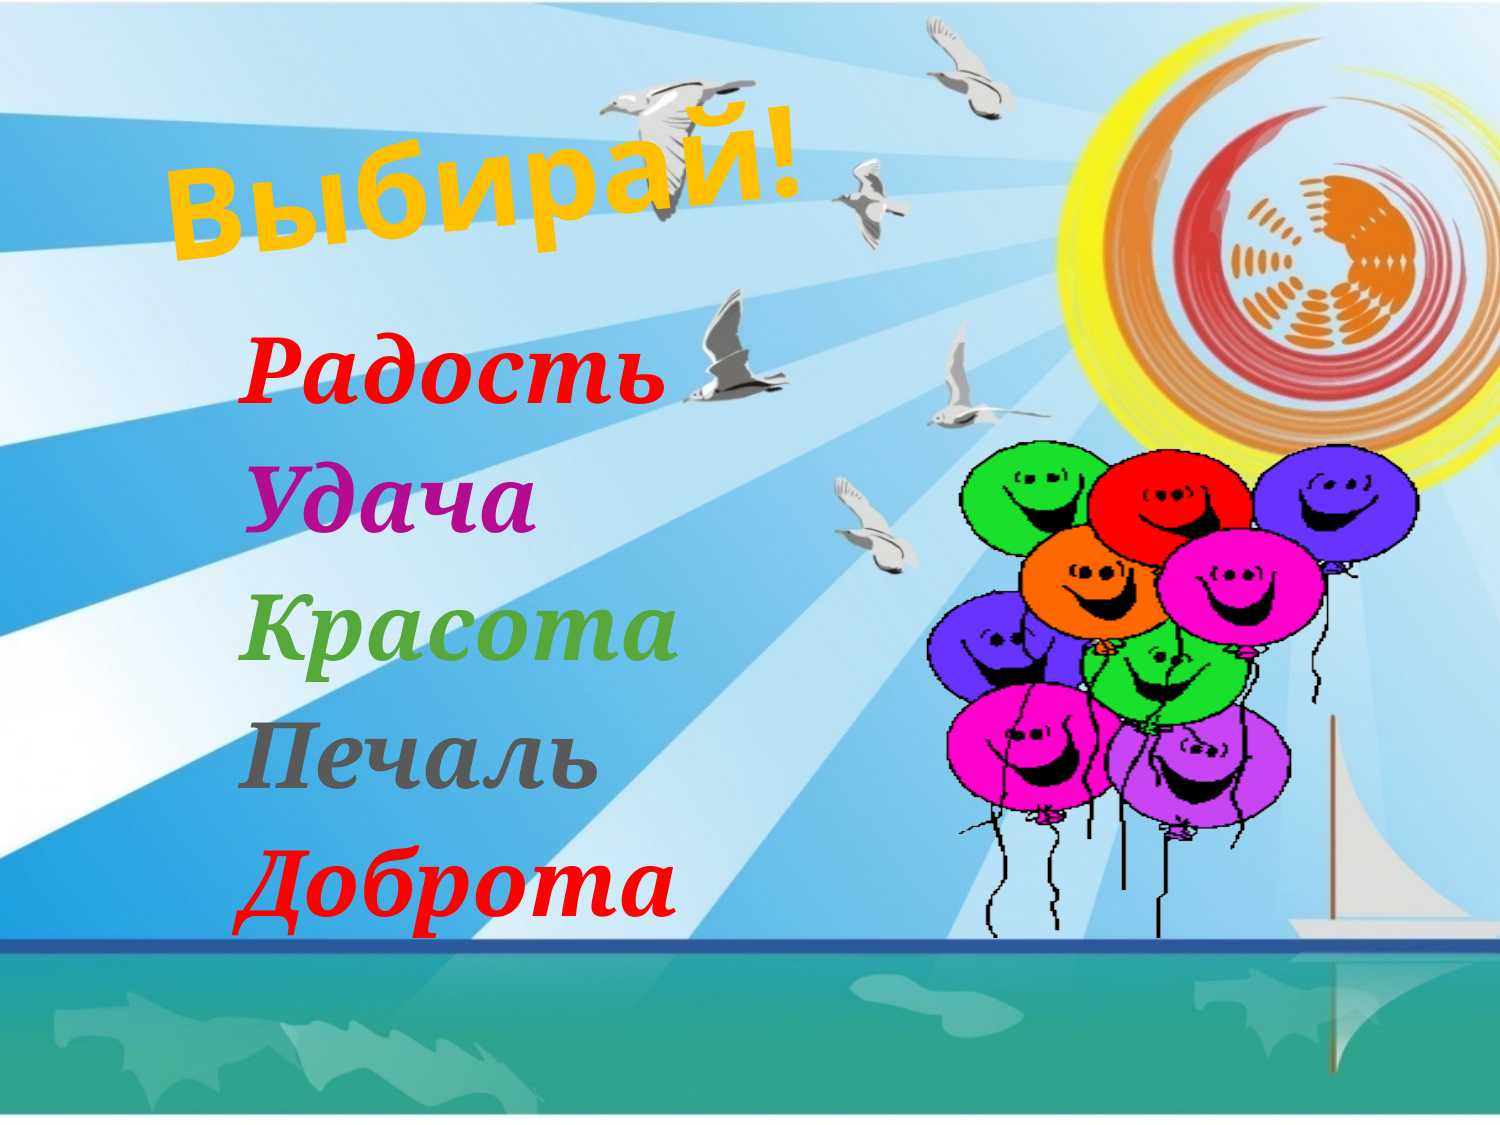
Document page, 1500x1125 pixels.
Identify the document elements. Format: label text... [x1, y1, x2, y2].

title Выбирай! [22, 45, 941, 312]
subtitle Радость Удача Красота Печаль Доброта [225, 304, 1275, 1020]
picture [0, 0, 1500, 1125]
